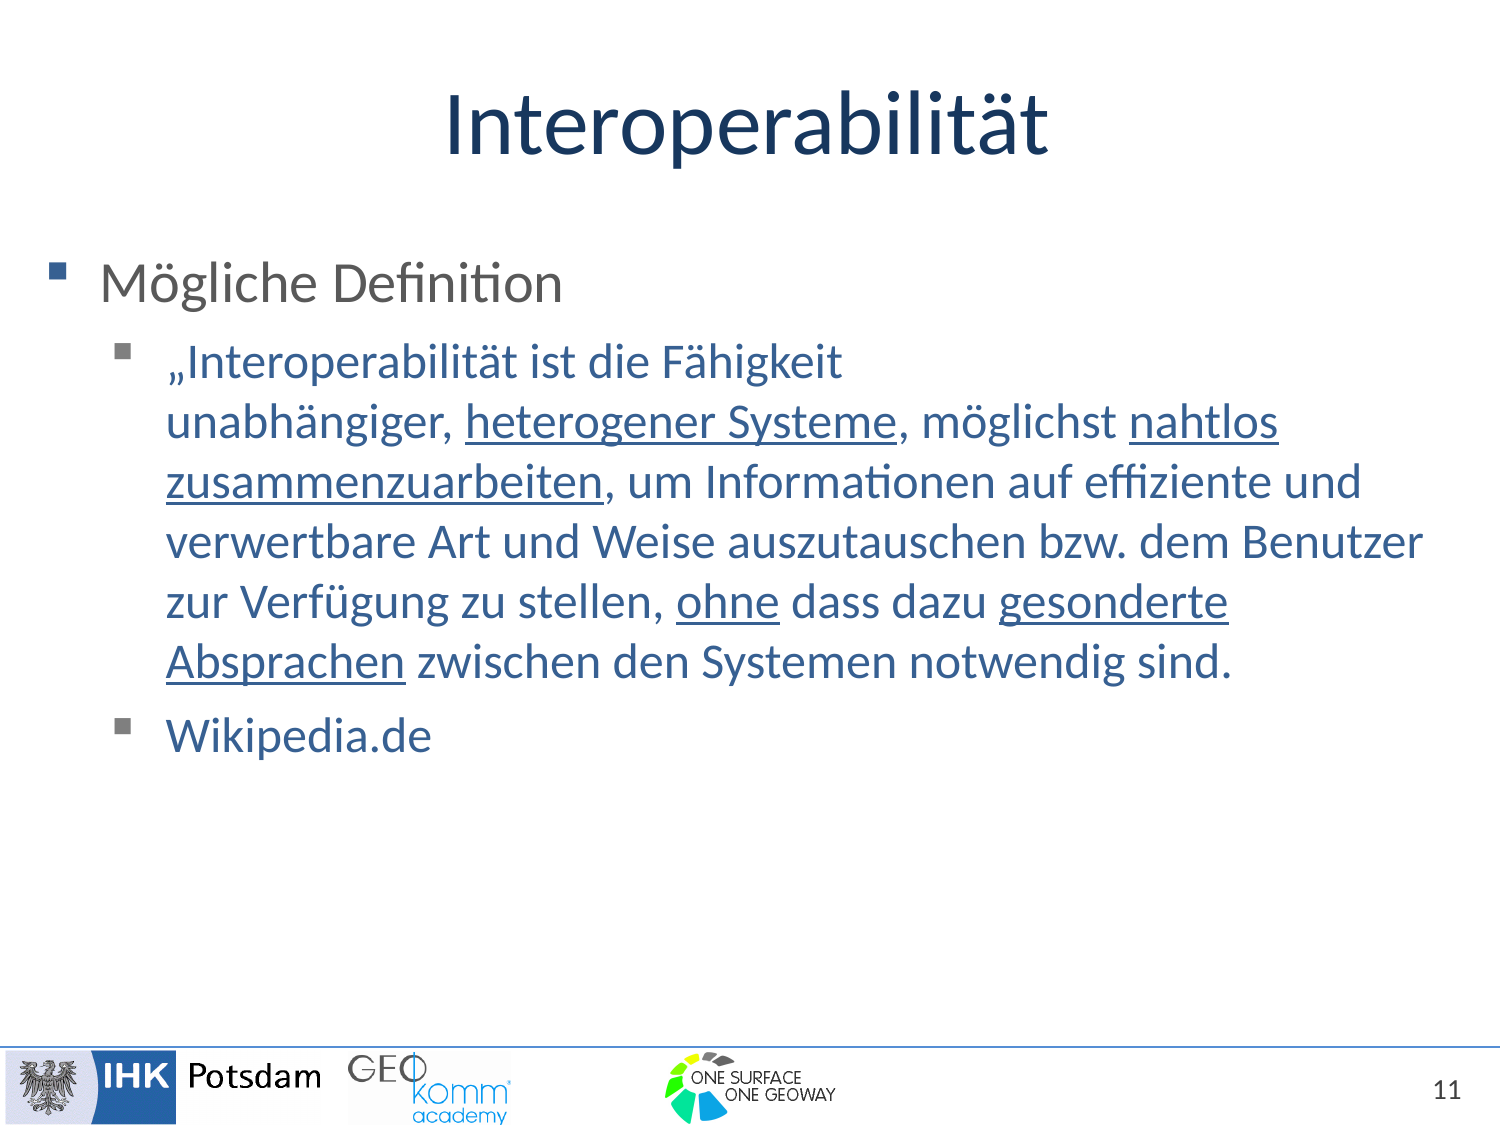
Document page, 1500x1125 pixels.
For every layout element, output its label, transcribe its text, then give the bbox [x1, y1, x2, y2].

picture [5, 1050, 321, 1125]
title Interoperabilität [29, 44, 1465, 193]
slide_number 11 [1358, 1062, 1477, 1111]
list Mögliche Definition „Interoperabilität ist die Fähigkeit unabhängiger, heterogener Systeme, möglichst nahtlos zusammenzuarbeiten, um Informationen auf effiziente und verwertbare Art und Weise auszutauschen bzw. dem Benutzer zur Verfügung zu stellen, ohne dass dazu gesonderte Absprachen zwischen den Systemen notwendig sind. Wikipedia.de [29, 235, 1471, 1034]
picture [348, 1051, 511, 1125]
picture [664, 1051, 837, 1125]
